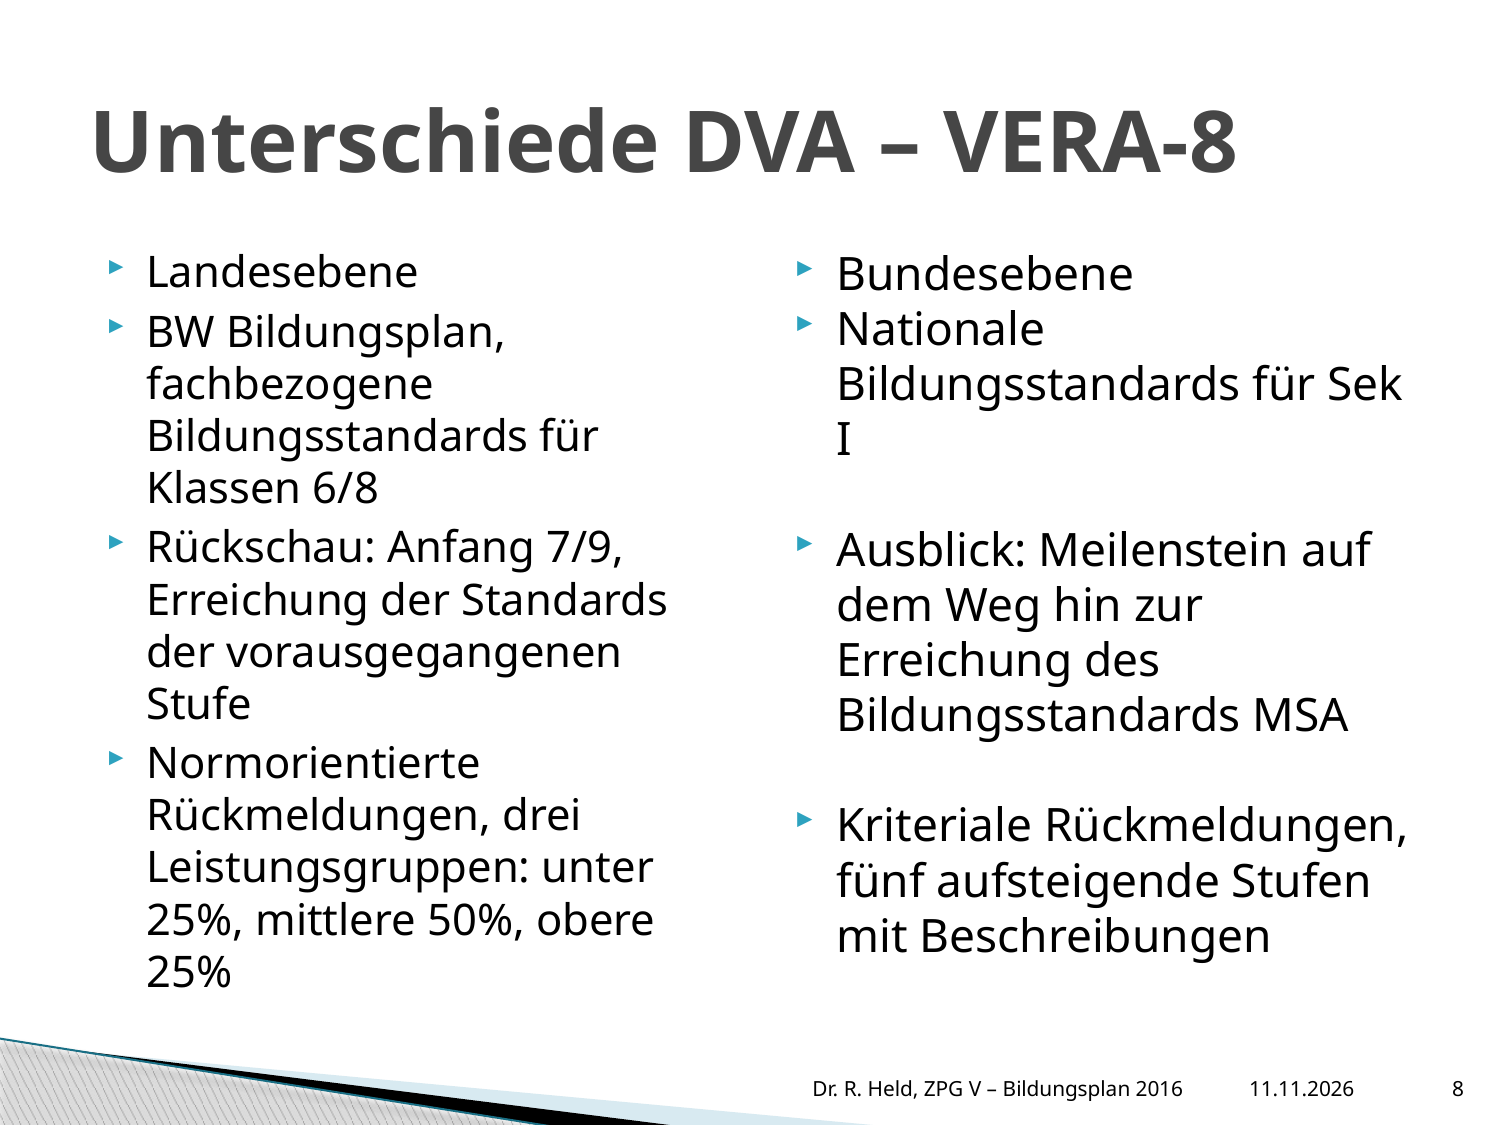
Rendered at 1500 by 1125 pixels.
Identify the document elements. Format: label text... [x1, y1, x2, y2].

list Bundesebene Nationale Bildungsstandards für Sek I Ausblick: Meilenstein auf dem Weg hin zur Erreichung des Bildungsstandards MSA Kriteriale Rückmeldungen, fünf aufsteigende Stufen mit Beschreibungen [761, 236, 1425, 1012]
slide_number 8 [1399, 1051, 1479, 1112]
title Unterschiede DVA – VERA-8 [75, 44, 1425, 233]
footer Dr. R. Held, ZPG V – Bildungsplan 2016 [797, 1051, 1235, 1112]
list Landesebene BW Bildungsplan, fachbezogene Bildungsstandards für Klassen 6/8 Rückschau: Anfang 7/9, Erreichung der Standards der vorausgegangenen Stufe Normorientierte Rückmeldungen, drei Leistungsgruppen: unter 25%, mittlere 50%, obere 25% [75, 236, 738, 1012]
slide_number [1235, 1051, 1399, 1112]
